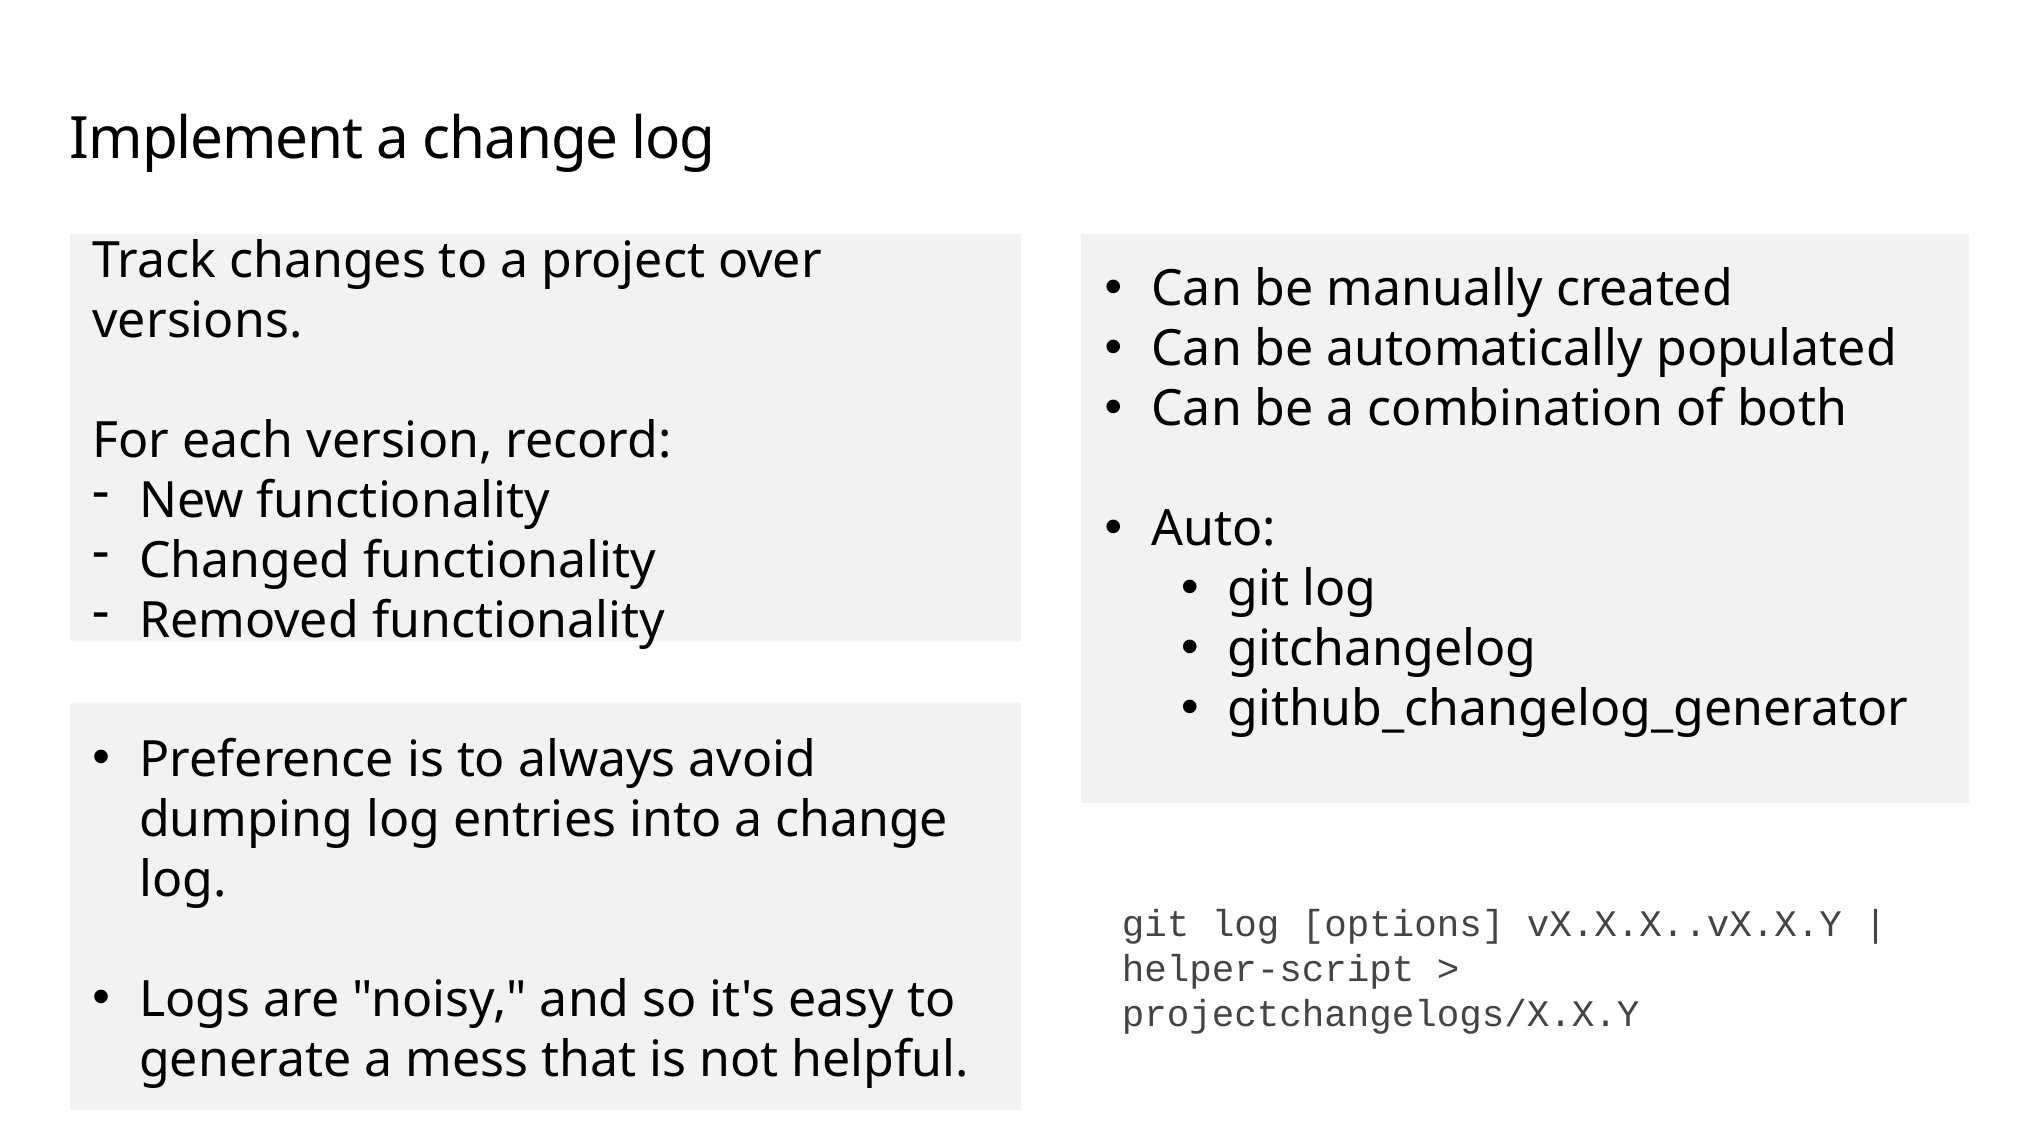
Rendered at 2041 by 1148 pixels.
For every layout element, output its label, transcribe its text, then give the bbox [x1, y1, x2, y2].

text_box Track changes to a project over versions. For each version, record: New functionality Changed functionality Removed functionality [70, 234, 1021, 641]
title Implement a change log [70, 103, 1969, 172]
text_box Can be manually created Can be automatically populated Can be a combination of both Auto: git log gitchangelog github_changelog_generator [1082, 234, 1969, 803]
text_box Preference is to always avoid dumping log entries into a change log. Logs are "noisy," and so it's easy to generate a mess that is not helpful. [70, 703, 1021, 1110]
text_box git log [options] vX.X.X..vX.X.Y | helper-script > projectchangelogs/X.X.Y [1107, 892, 1969, 1042]
